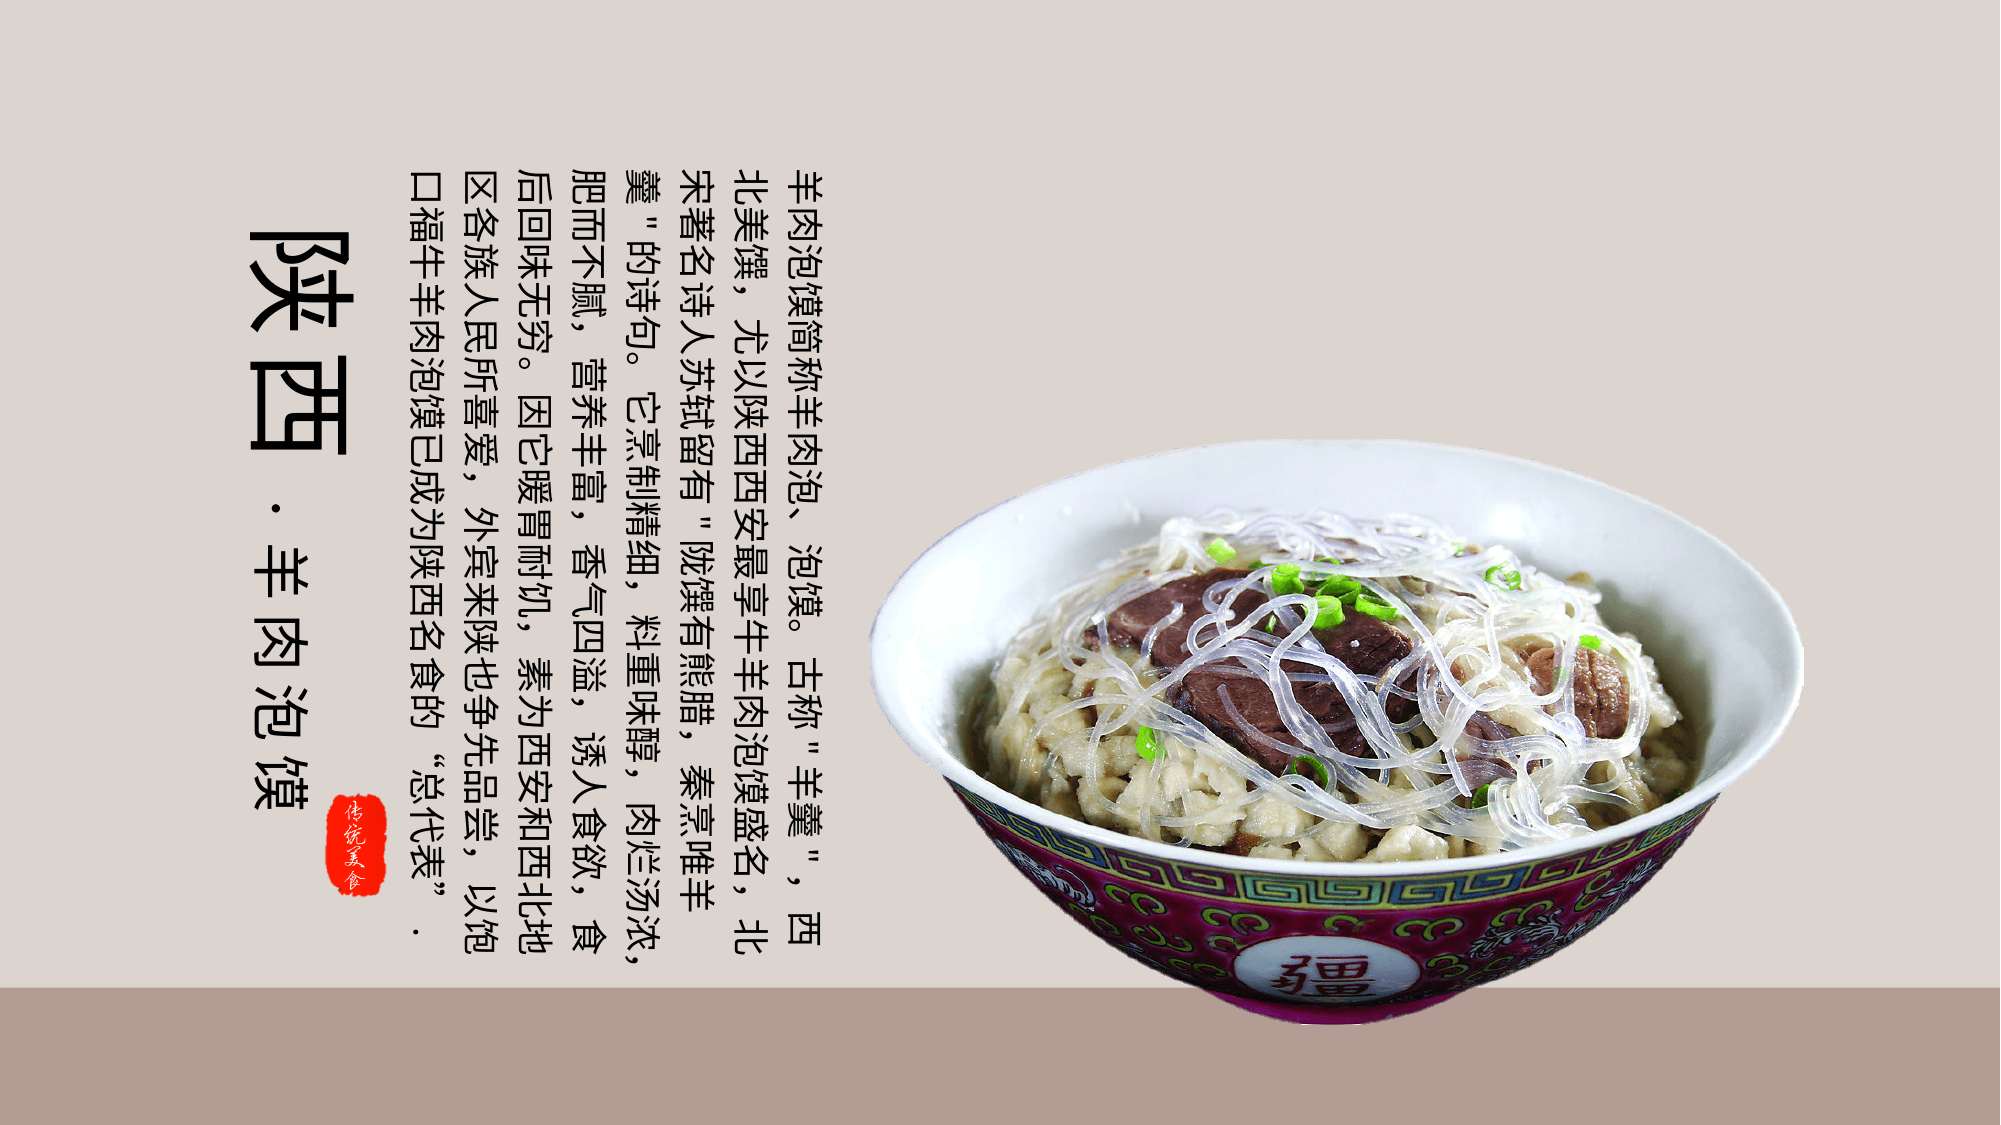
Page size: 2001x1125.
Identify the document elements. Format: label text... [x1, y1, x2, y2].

text_box 陕西·羊肉泡馍 [212, 209, 379, 834]
text_box [0, 987, 2000, 1125]
text_box 羊肉泡馍简称羊肉泡、泡馍。古称"羊羹"，西北美馔，尤以陕西西安最享牛羊肉泡馍盛名，北宋著名诗人苏轼留有"陇馔有熊腊，秦烹唯羊羹"的诗句。它烹制精细，料重味醇，肉烂汤浓，肥而不腻，营养丰富，香气四溢，诱人食欲，食后回味无穷。因它暖胃耐饥，素为西安和西北地区各族人民所喜爱，外宾来陕也争先品尝，以饱口福牛羊肉泡馍已成为陕西名食的“总代表”. [379, 154, 846, 974]
picture [866, 437, 1804, 1025]
picture [307, 777, 418, 913]
